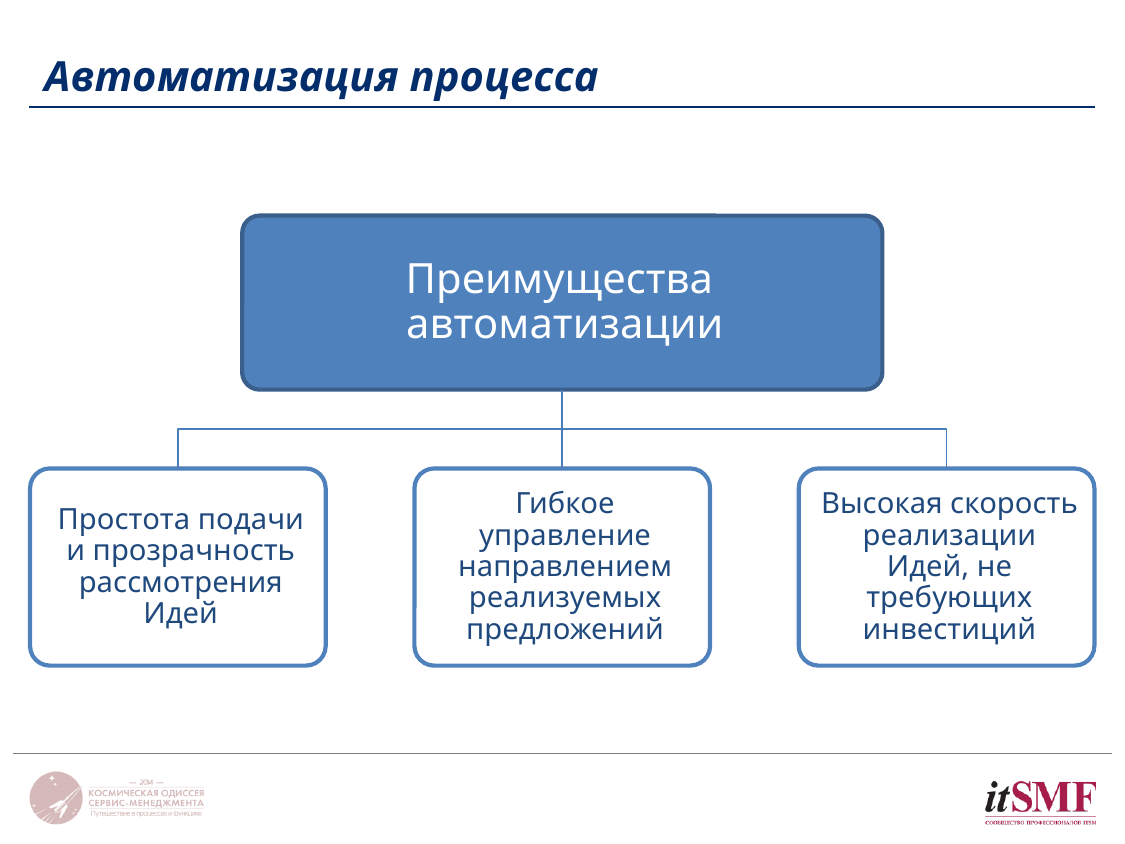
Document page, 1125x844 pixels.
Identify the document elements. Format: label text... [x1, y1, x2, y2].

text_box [29, 140, 1096, 742]
title Автоматизация процесса [29, 33, 1096, 115]
picture [985, 781, 1096, 825]
